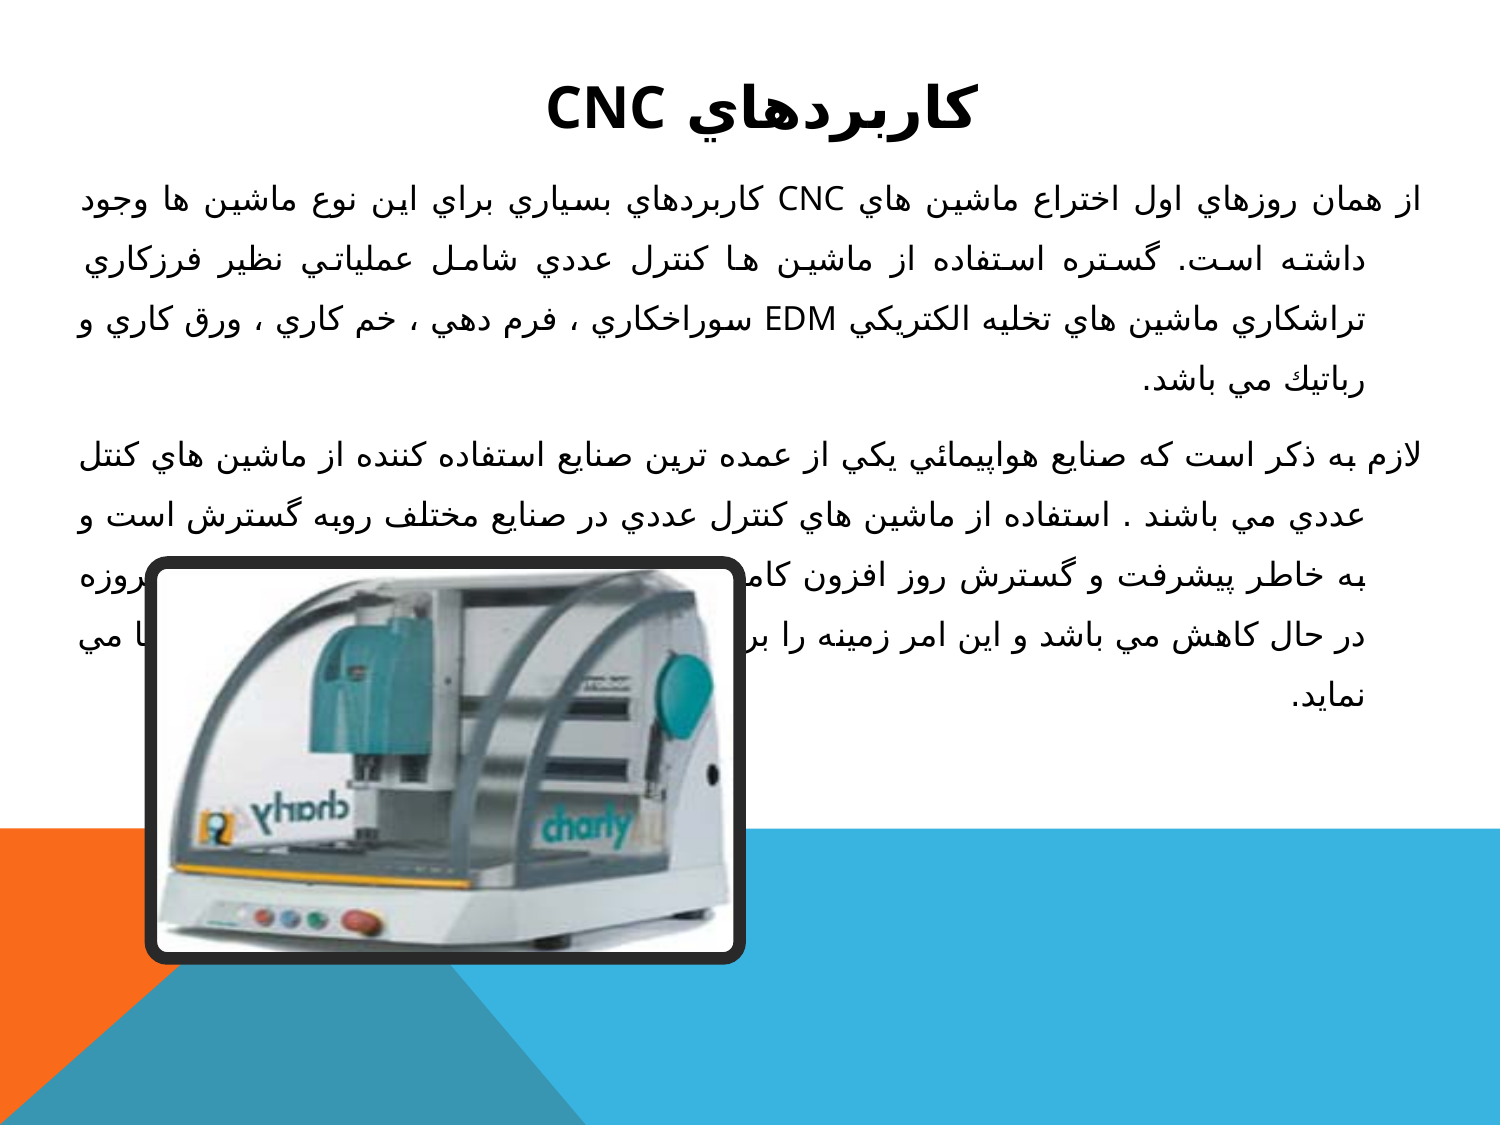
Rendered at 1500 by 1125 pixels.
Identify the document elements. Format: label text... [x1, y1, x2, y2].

title كاربردهاي CNC [135, 60, 1369, 149]
list از همان روزهاي اول اختراع ماشين هاي CNC كاربردهاي بسياري براي اين نوع ماشين ها وجود داشته است. گستره استفاده از ماشين ها كنترل عددي شامل عملياتي نظير فرزكاري تراشكاري ماشين هاي تخليه الكتريكي EDM سوراخكاري ، فرم دهي ، خم كاري ، ورق كاري و رباتيك مي باشد. لازم به ذكر است كه صنايع هواپيمائي يكي از عمده ترين صنايع استفاده كننده از ماشين هاي كنتل عددي مي باشند . استفاده از ماشين هاي كنترل عددي در صنايع مختلف روبه گسترش است و به خاطر پيشرفت و گسترش روز افزون كامپيوترها ، قيمت ماشين هاي كنترل عددي امروزه در حال كاهش مي باشد و اين امر زمينه را براي استفاده از اين ماشين در ديگر صنايع مهيا مي نمايد. [62, 149, 1438, 800]
picture [150, 562, 740, 959]
